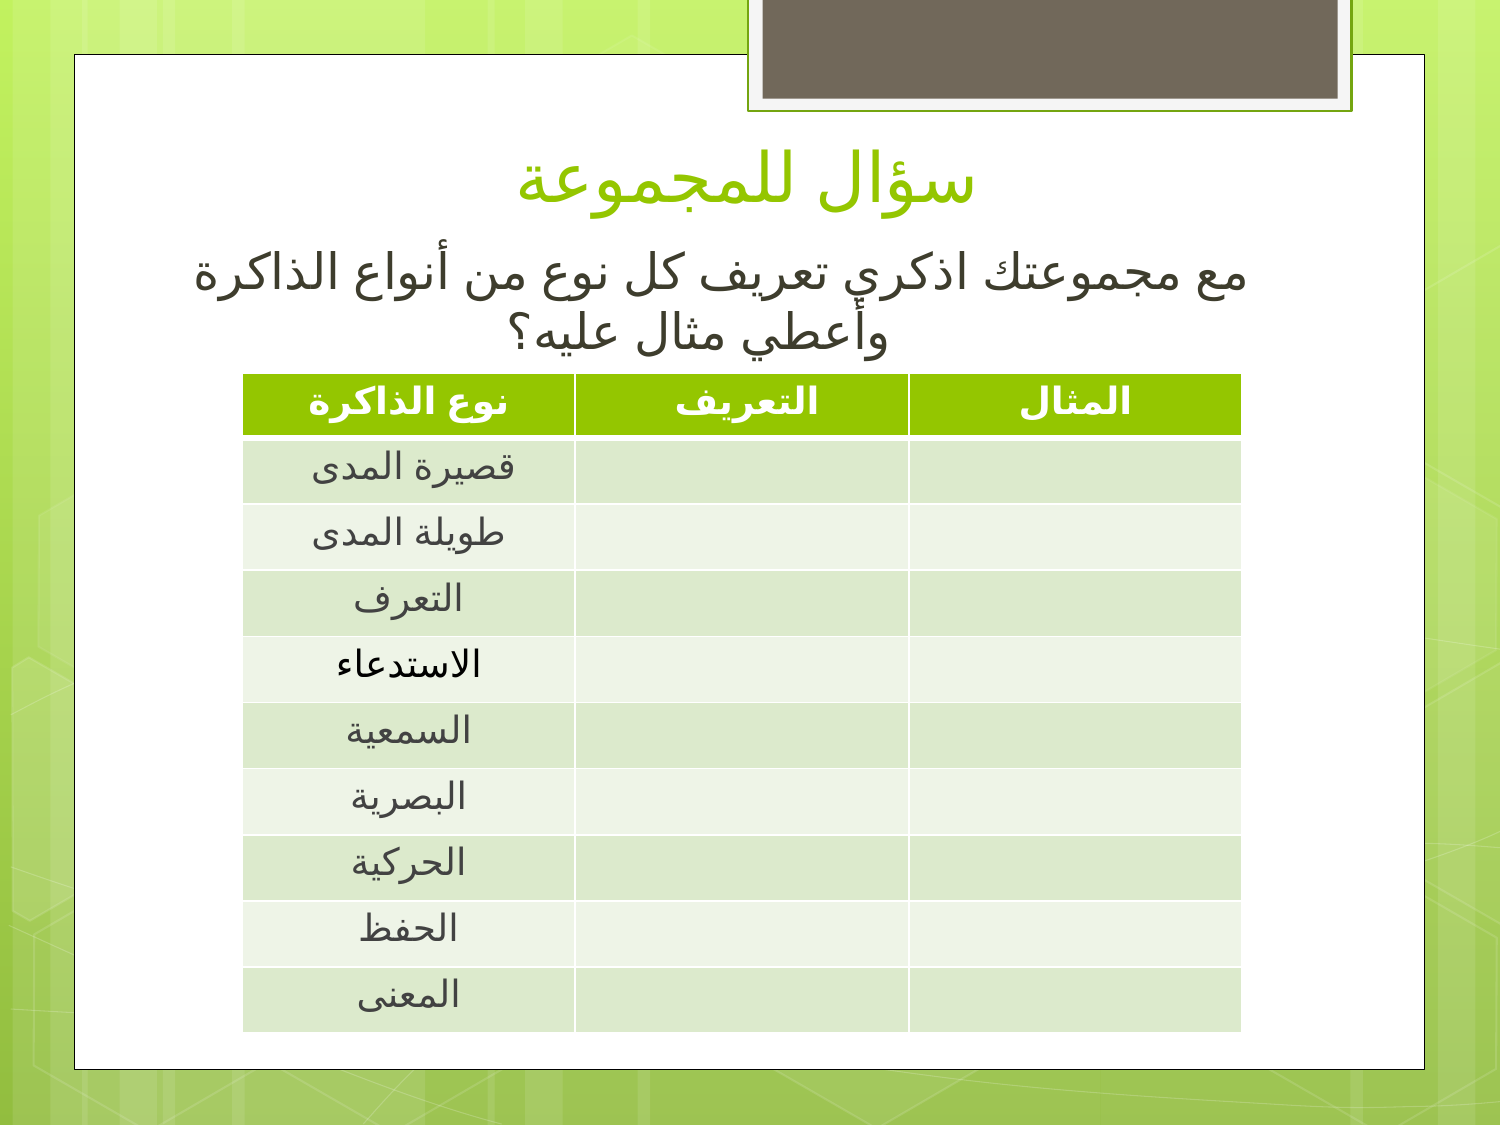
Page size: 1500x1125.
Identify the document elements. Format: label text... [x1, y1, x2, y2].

table_cell الحركية [243, 836, 574, 900]
table_header المثال [910, 374, 1241, 435]
table_cell السمعية [243, 703, 574, 768]
table_cell [576, 902, 908, 966]
table_header التعريف [576, 374, 908, 435]
table_cell الحفظ [243, 902, 574, 966]
table_cell [910, 968, 1241, 1032]
table_cell [576, 571, 908, 636]
list مع مجموعتك اذكري تعريف كل نوع من أنواع الذاكرة وأعطي مثال عليه؟ [171, 231, 1283, 910]
table_cell [910, 703, 1241, 768]
table_cell [910, 441, 1241, 503]
table_cell [910, 769, 1241, 834]
table_cell [576, 703, 908, 768]
table_cell [576, 505, 908, 569]
table_cell [576, 441, 908, 503]
table_cell [910, 571, 1241, 636]
table_cell المعنى [243, 968, 574, 1032]
table_cell [910, 836, 1241, 900]
table_header نوع الذاكرة [243, 374, 574, 435]
table_cell قصيرة المدى [243, 441, 574, 503]
table_cell [576, 836, 908, 900]
table_cell [910, 902, 1241, 966]
table_cell البصرية [243, 769, 574, 834]
table_cell [910, 505, 1241, 569]
table_cell [910, 637, 1241, 702]
title سؤال للمجموعة [171, 125, 1324, 224]
table_cell الاستدعاء [243, 637, 574, 702]
table_cell [576, 968, 908, 1032]
table_cell [576, 769, 908, 834]
table_cell [576, 637, 908, 702]
table_cell التعرف [243, 571, 574, 636]
table_cell طويلة المدى [243, 505, 574, 569]
